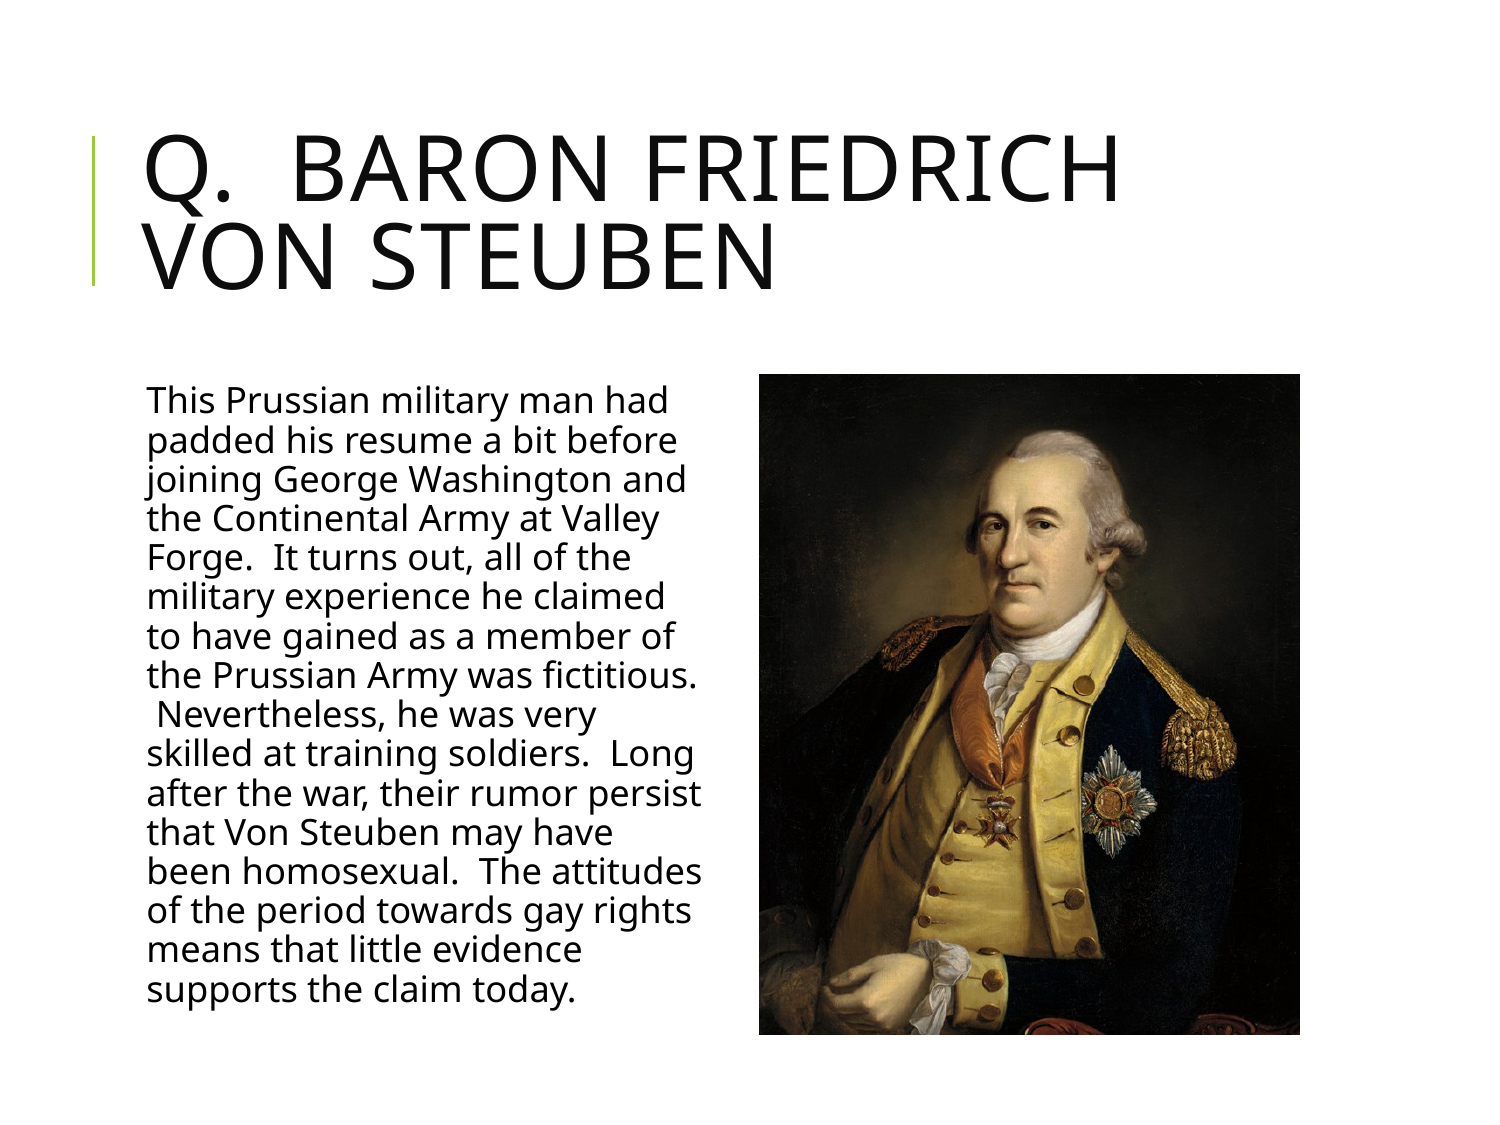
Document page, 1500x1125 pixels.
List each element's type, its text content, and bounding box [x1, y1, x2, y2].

list This Prussian military man had padded his resume a bit before joining George Washington and the Continental Army at Valley Forge. It turns out, all of the military experience he claimed to have gained as a member of the Prussian Army was fictitious. Nevertheless, he was very skilled at training soldiers. Long after the war, their rumor persist that Von Steuben may have been homosexual. The attitudes of the period towards gay rights means that little evidence supports the claim today. [126, 375, 711, 1035]
title Q. Baron Friedrich von steuben [126, 96, 1322, 342]
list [759, 374, 1300, 1036]
